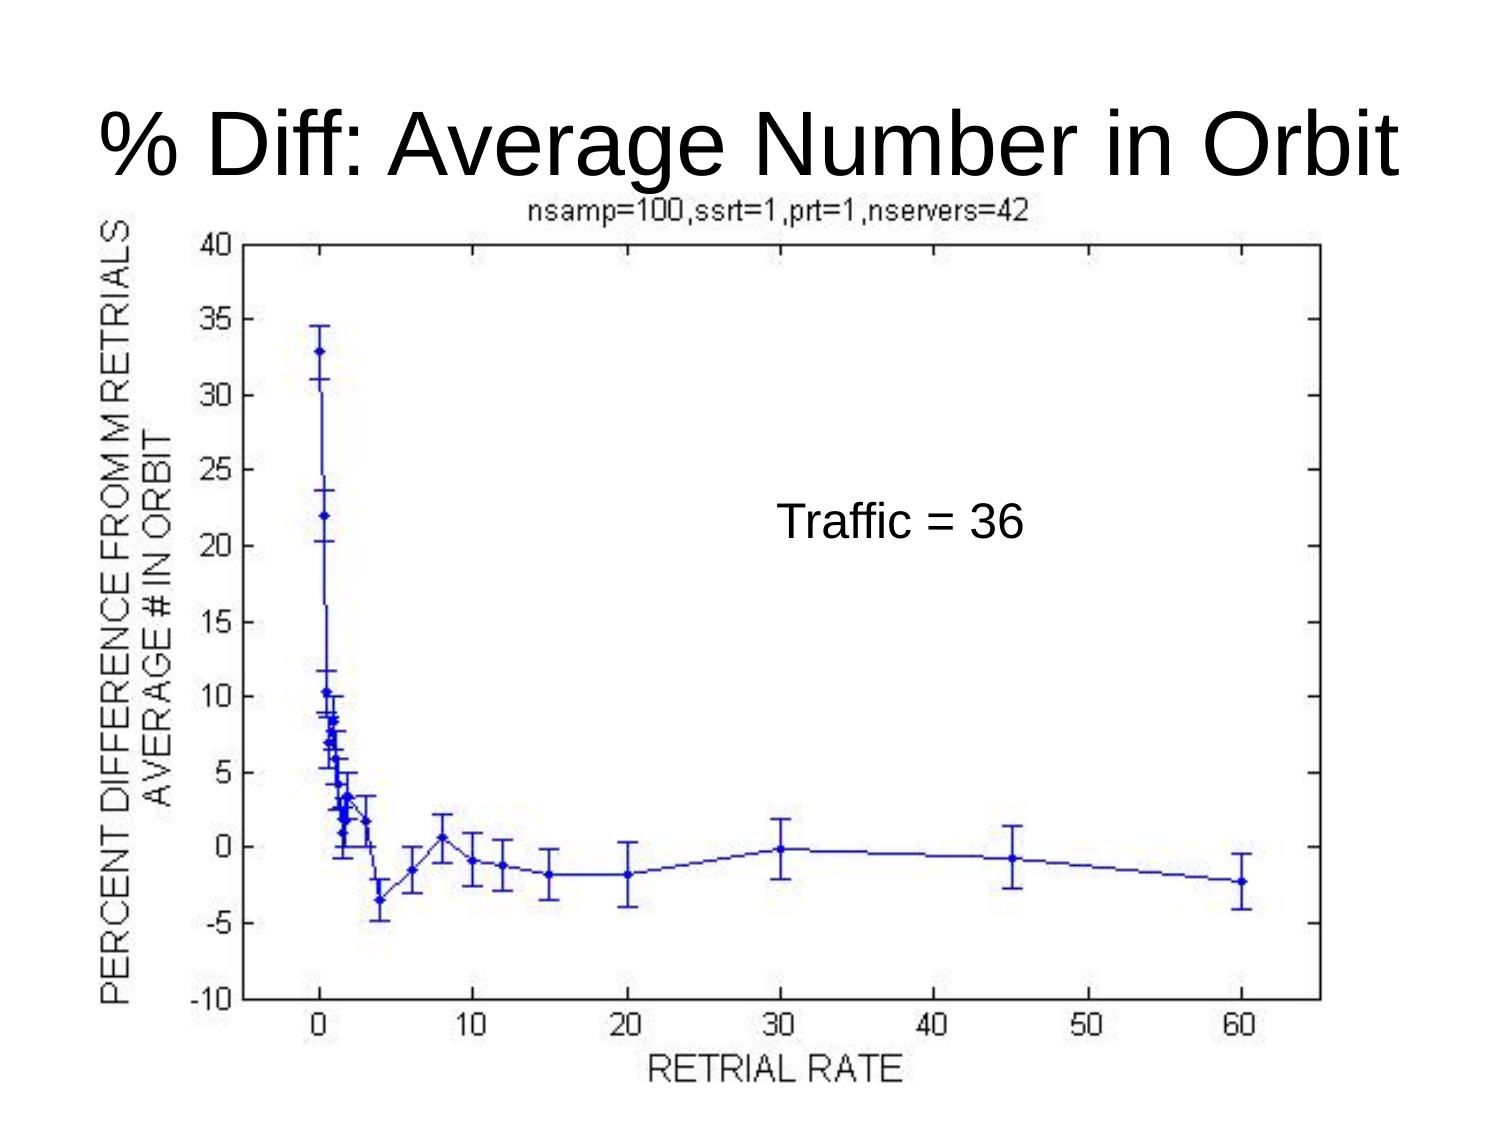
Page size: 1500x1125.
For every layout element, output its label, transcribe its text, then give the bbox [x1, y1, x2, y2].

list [62, 174, 1452, 1101]
title % Diff: Average Number in Orbit [74, 44, 1426, 173]
